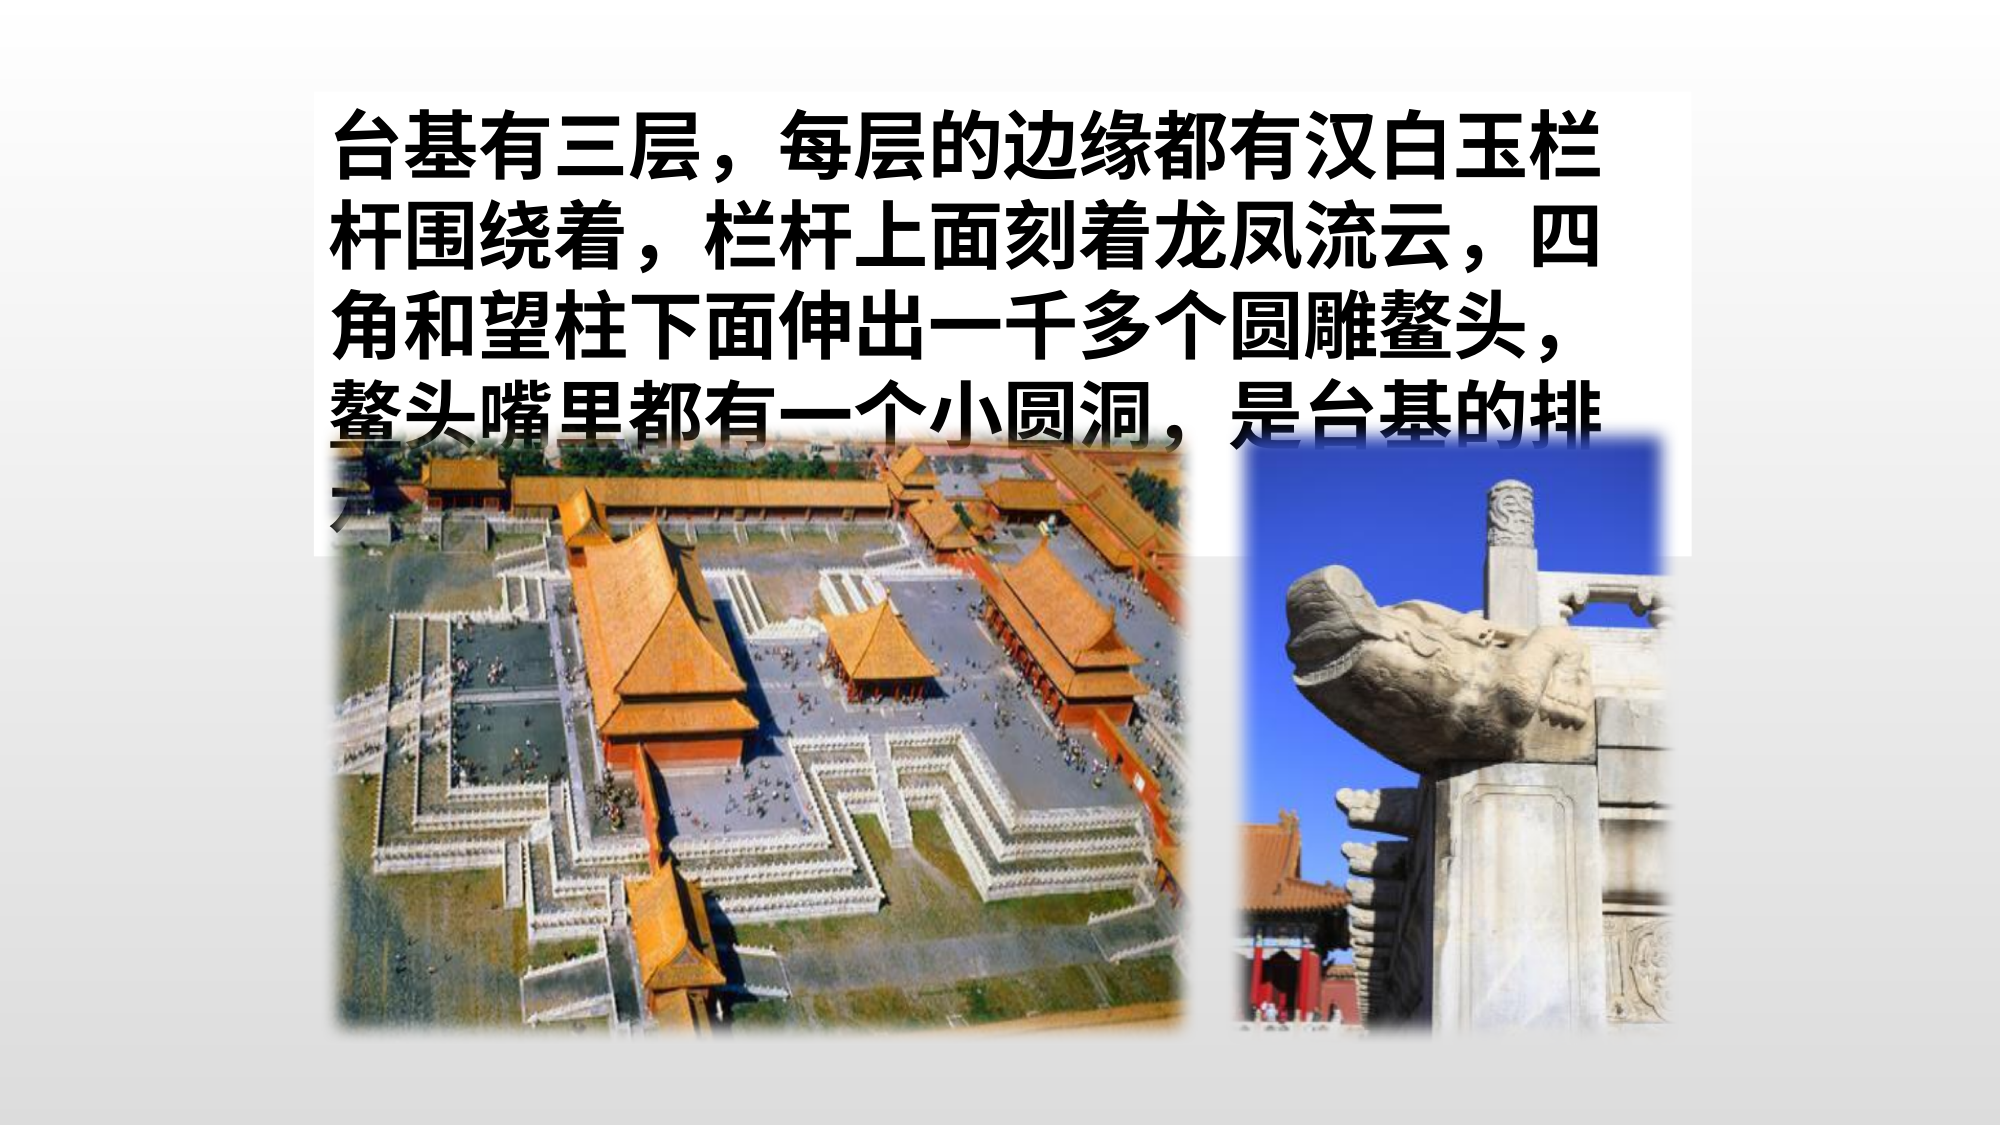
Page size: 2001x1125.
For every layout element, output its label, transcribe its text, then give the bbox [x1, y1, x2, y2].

picture [1226, 418, 1679, 1046]
text_box 台基有三层，每层的边缘都有汉白玉栏杆围绕着，栏杆上面刻着龙凤流云，四角和望柱下面伸出一千多个圆雕鳌头，鳌头嘴里都有一个小圆洞，是台基的排水管道。 [313, 91, 1692, 557]
picture [321, 422, 1198, 1046]
